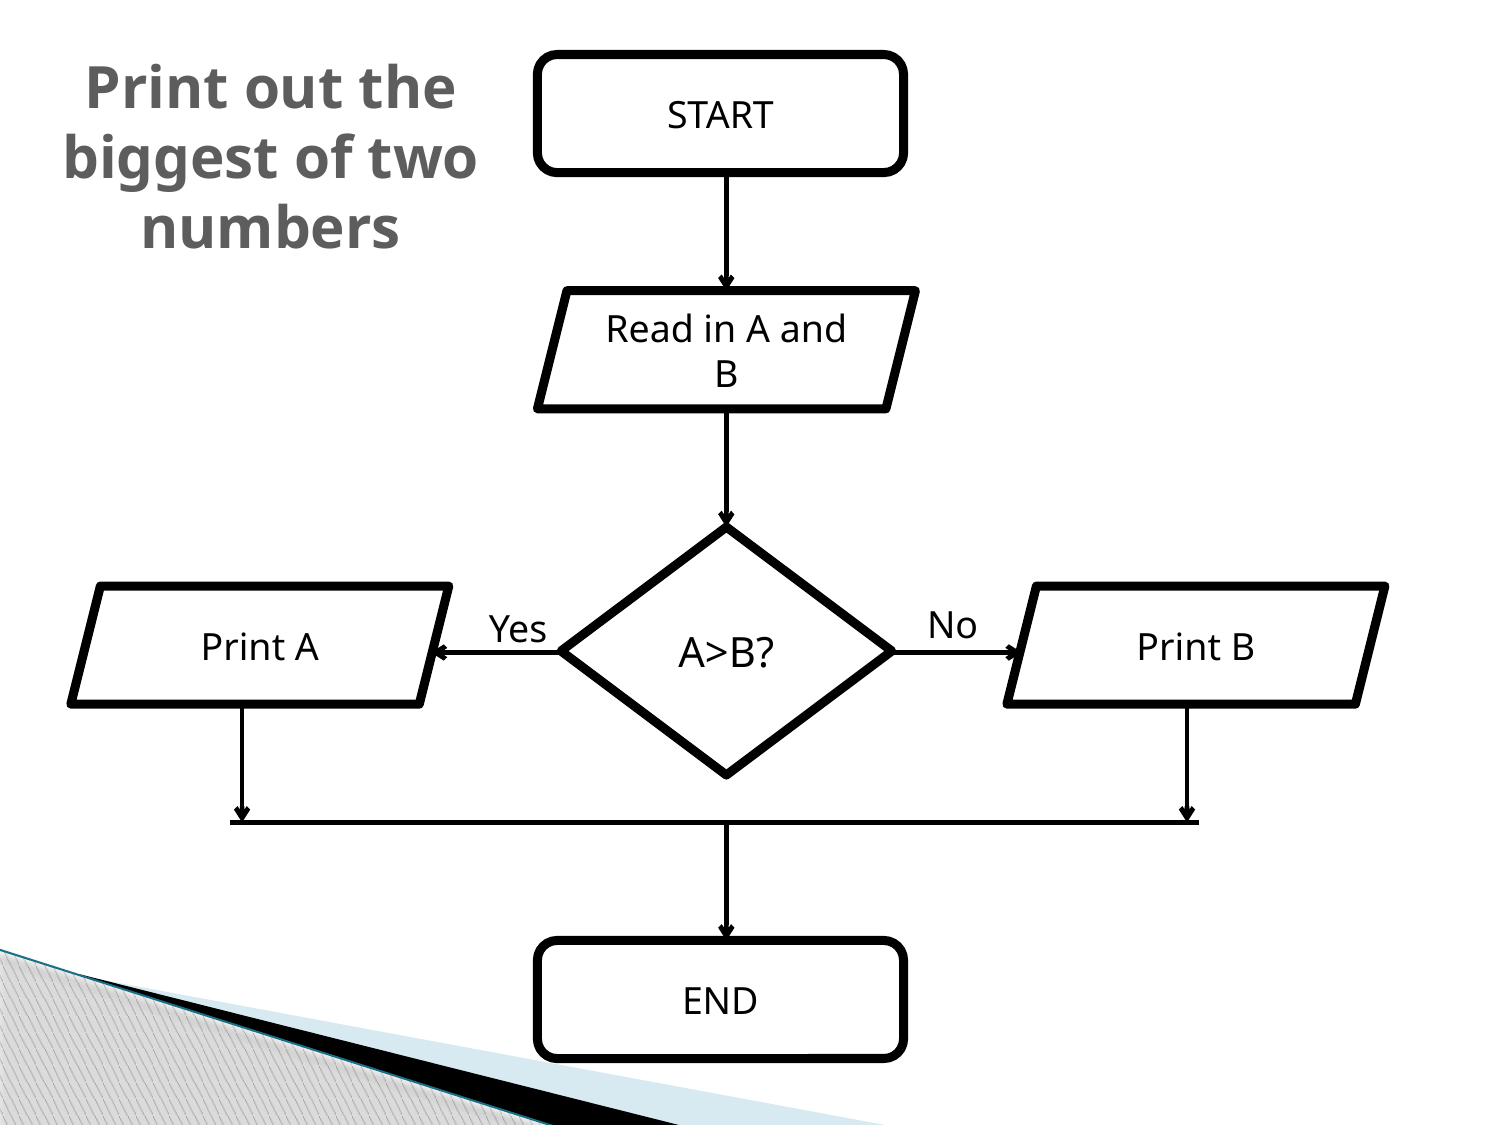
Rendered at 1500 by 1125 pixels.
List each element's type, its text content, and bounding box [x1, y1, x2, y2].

text_box END [532, 935, 909, 1064]
text_box Read in A and B [533, 286, 920, 414]
text_box No [912, 593, 994, 652]
text_box Print A [66, 581, 454, 709]
text_box Yes [474, 597, 563, 658]
text_box START [532, 49, 909, 178]
text_box Print B [1002, 581, 1390, 709]
text_box Print out the biggest of two numbers [47, 42, 495, 268]
text_box A>B? [562, 524, 896, 780]
